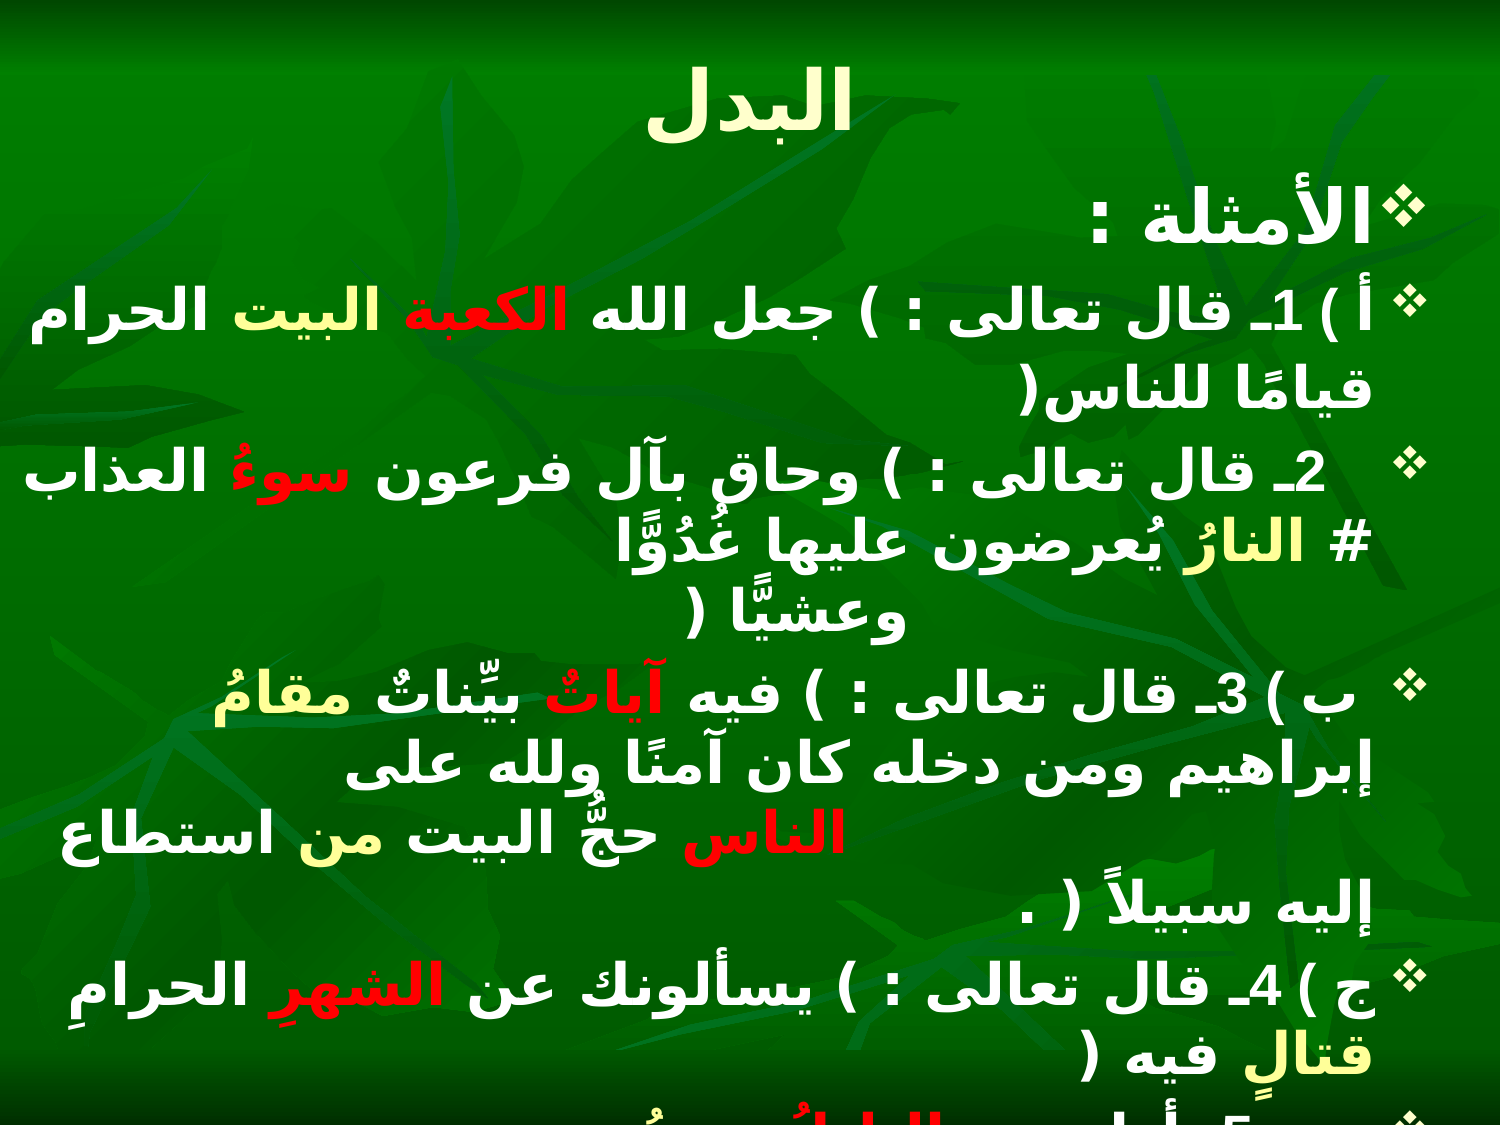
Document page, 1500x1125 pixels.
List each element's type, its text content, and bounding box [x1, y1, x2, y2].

list الأمثلة : أ ) 1ـ قال تعالى : ) جعل الله الكعبة البيت الحرام قيامًا للناس( 2ـ قال تعالى : ) وحاق بآل فرعون سوءُ العذاب # النارُ يُعرضون عليها غُدُوًّا وعشيًّا ( ب ) 3ـ قال تعالى : ) فيه آياتٌ بيِّناتٌ مقامُ إبراهيم ومن دخله كان آمنًا ولله على الناس حجُّ البيت من استطاع إليه سبيلاً ( . ج ) 4ـ قال تعالى : ) يسألونك عن الشهرِ الحرامِ قتالٍ فيه ( 5ـ أطربني البلبلُ صوتُه . [0, 160, 1448, 1125]
title البدل [74, 45, 1426, 150]
